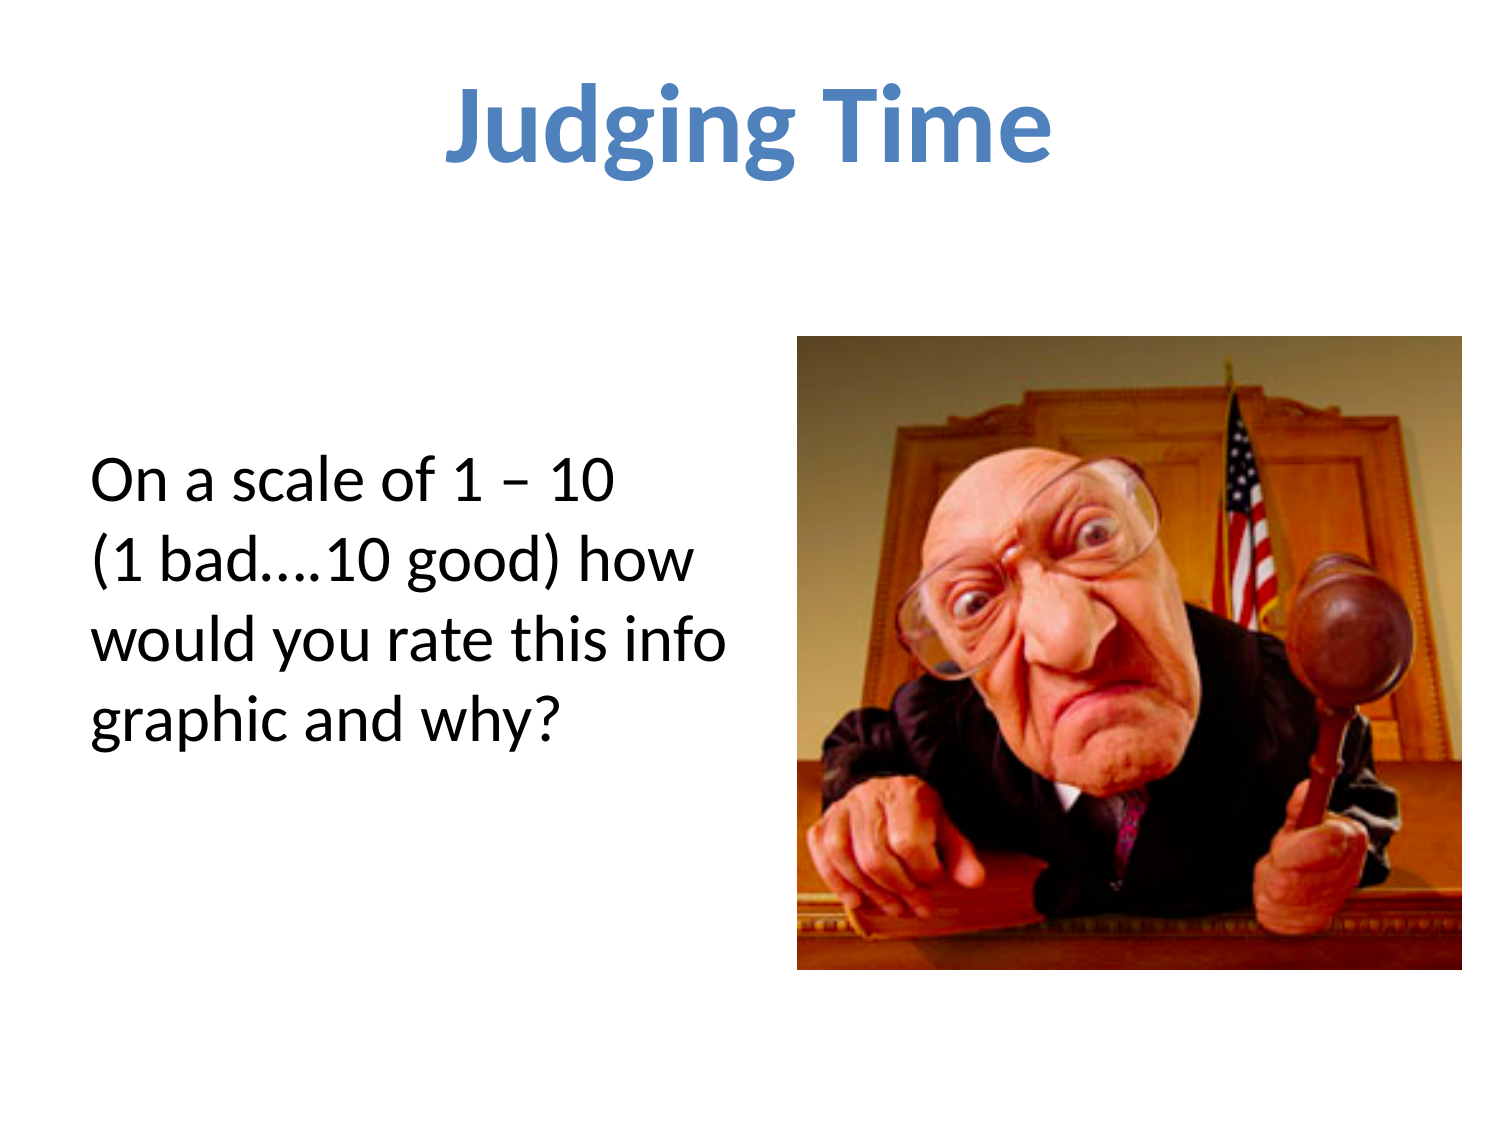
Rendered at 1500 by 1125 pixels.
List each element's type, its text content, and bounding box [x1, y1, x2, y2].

picture [797, 335, 1462, 970]
list On a scale of 1 – 10 (1 bad….10 good) how would you rate this info graphic and why? [75, 427, 752, 766]
text_box Judging Time [430, 42, 1070, 193]
